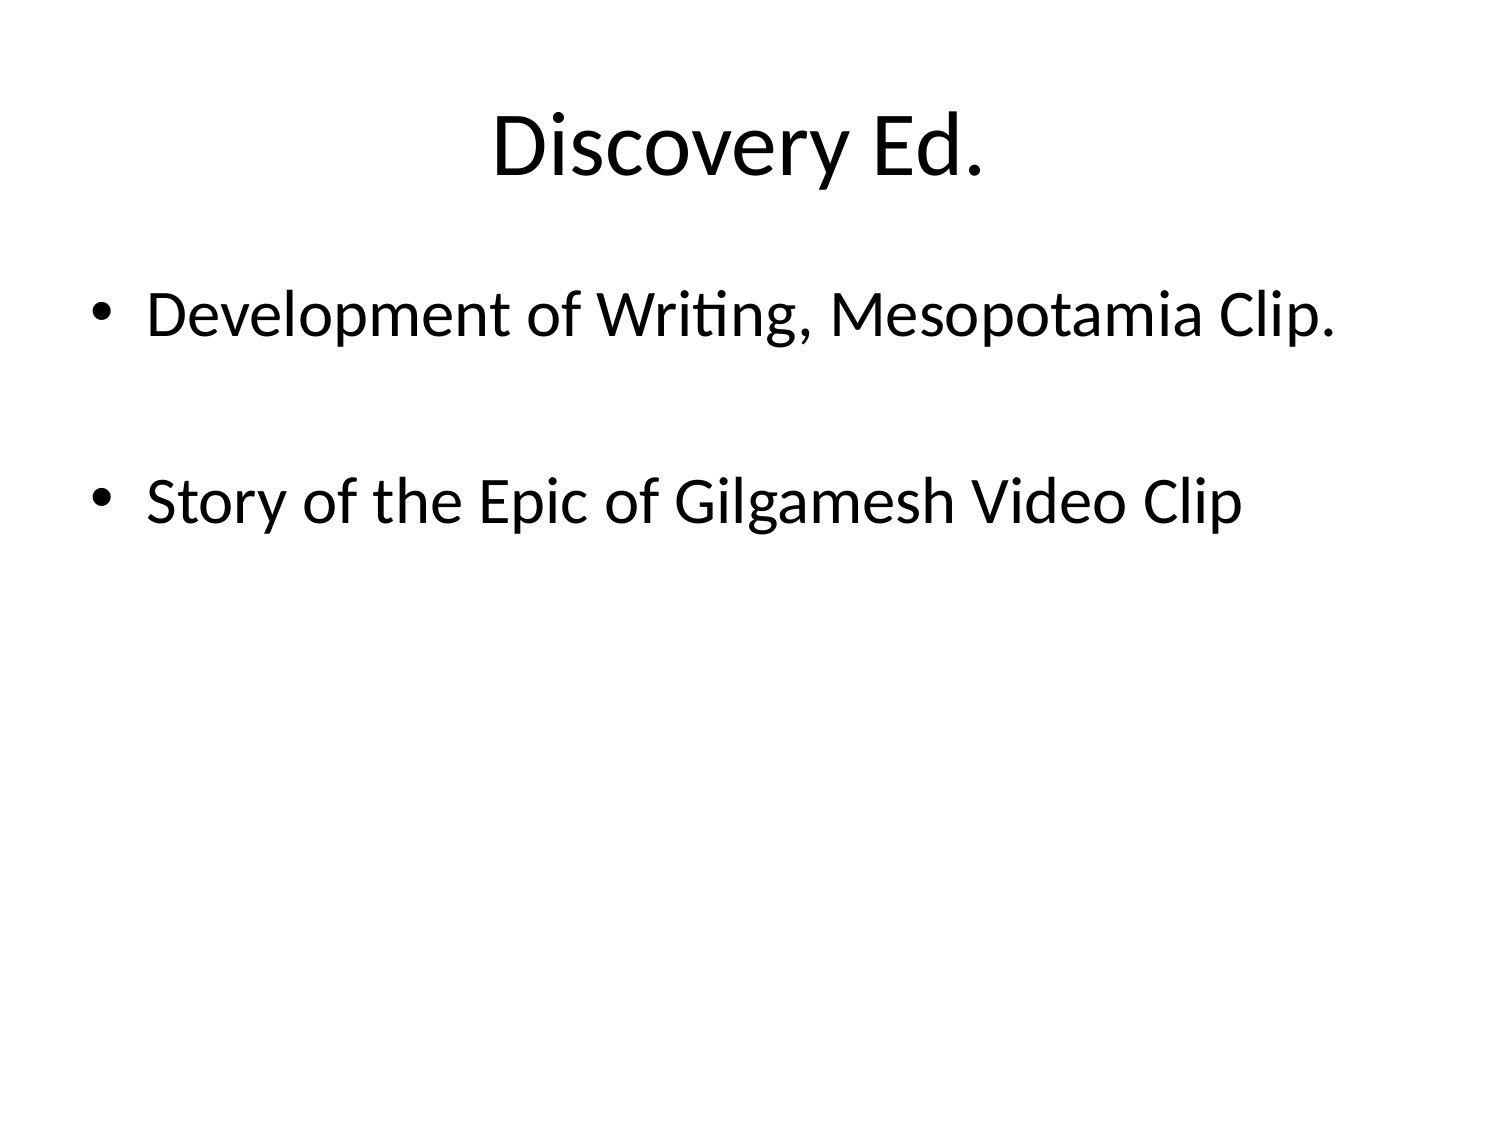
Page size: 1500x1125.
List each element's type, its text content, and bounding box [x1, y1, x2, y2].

list Development of Writing, Mesopotamia Clip. Story of the Epic of Gilgamesh Video Clip [75, 262, 1425, 1005]
title Discovery Ed. [75, 45, 1425, 233]
